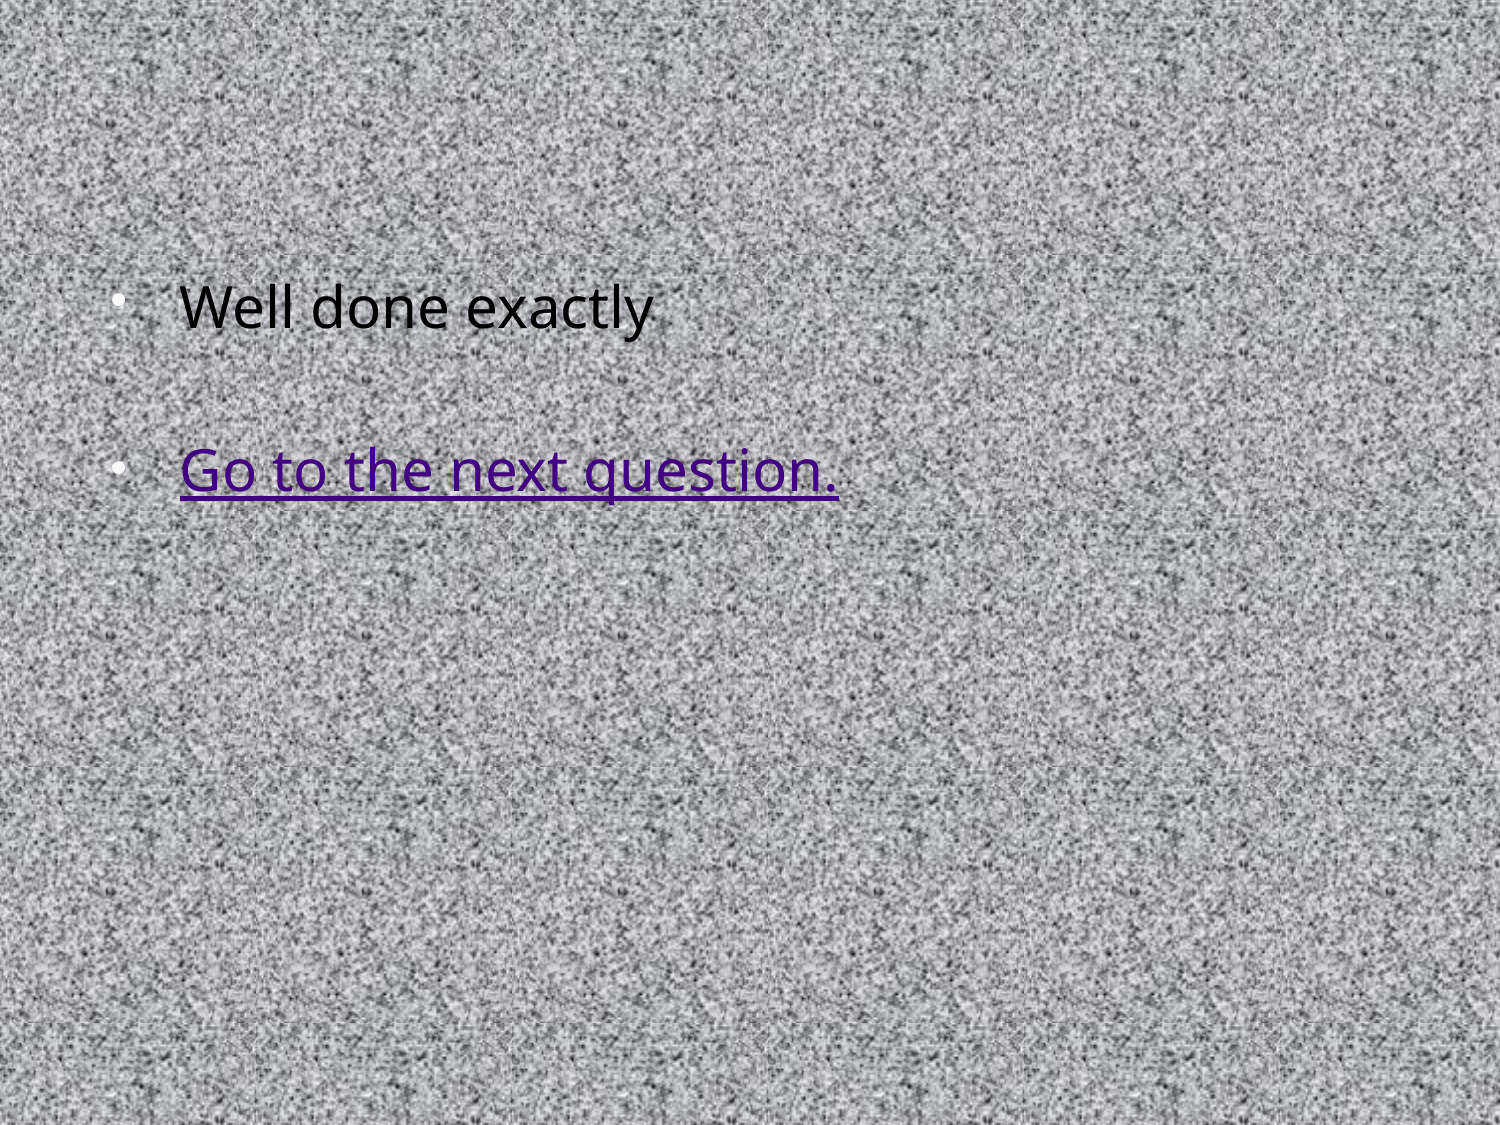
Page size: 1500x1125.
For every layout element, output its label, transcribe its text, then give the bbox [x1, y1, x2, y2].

picture [0, 0, 1500, 1125]
list Well done exactly Go to the next question. [75, 262, 1425, 1035]
